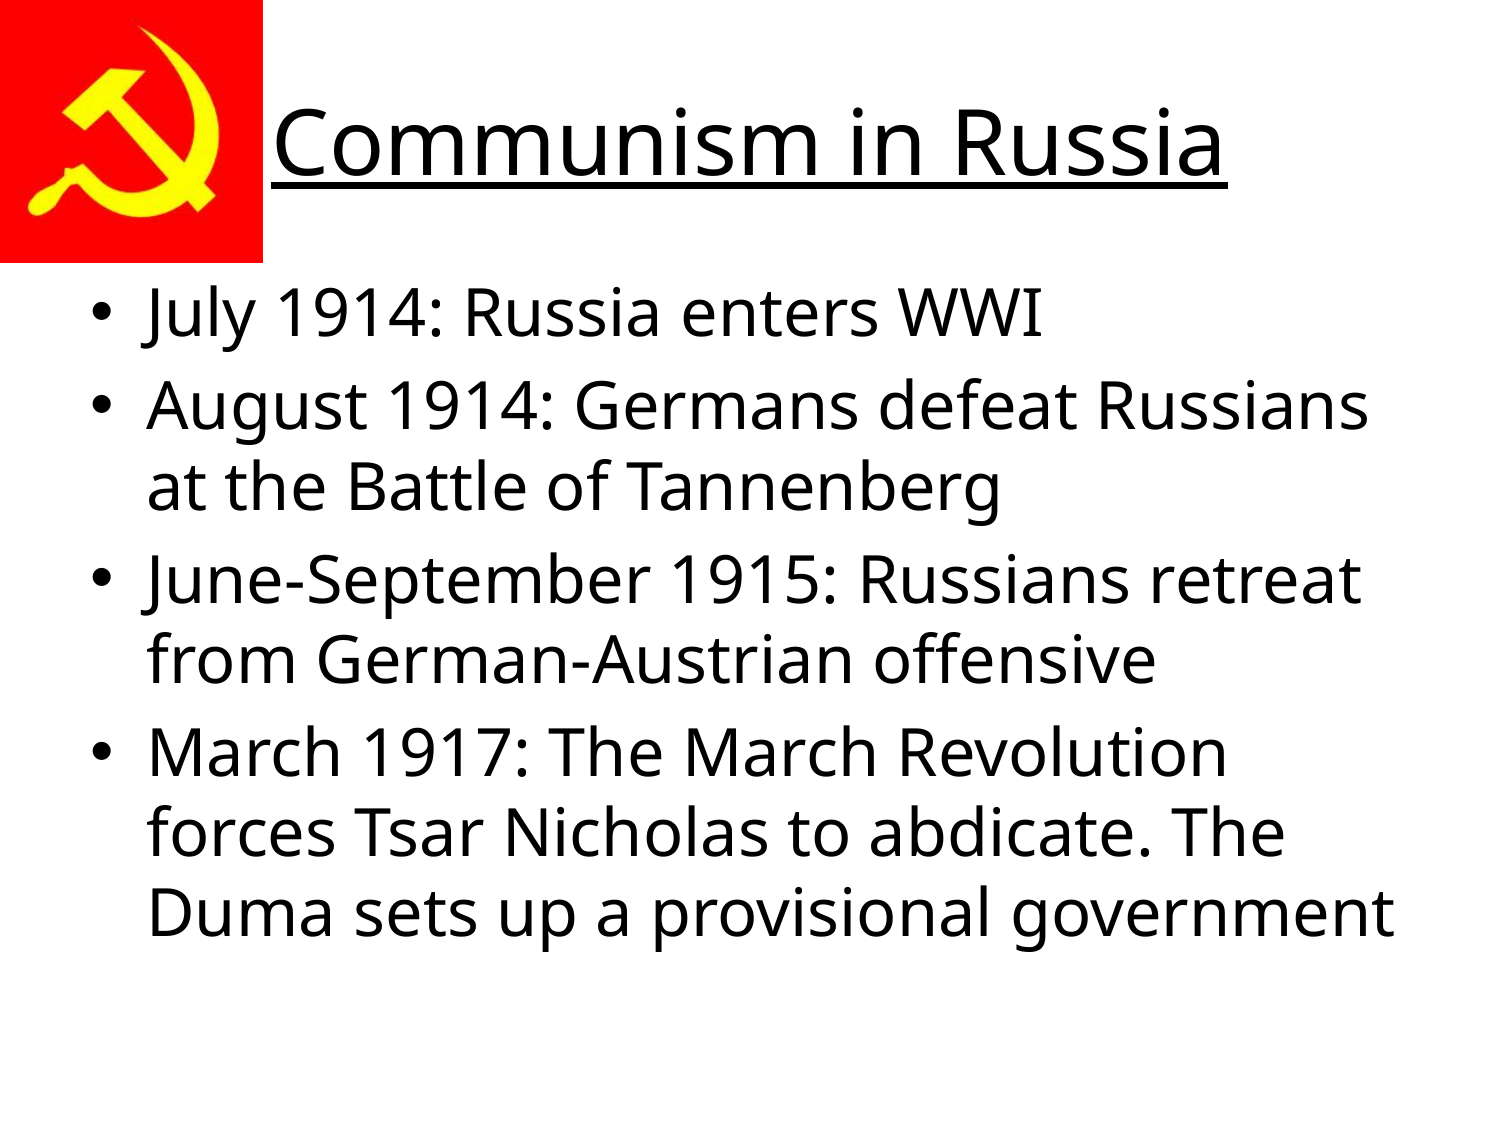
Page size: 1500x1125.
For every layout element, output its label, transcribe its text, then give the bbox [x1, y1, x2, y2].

title Communism in Russia [266, 45, 1425, 233]
picture [0, 0, 263, 263]
list July 1914: Russia enters WWI August 1914: Germans defeat Russians at the Battle of Tannenberg June-September 1915: Russians retreat from German-Austrian offensive March 1917: The March Revolution forces Tsar Nicholas to abdicate. The Duma sets up a provisional government [75, 262, 1425, 1005]
